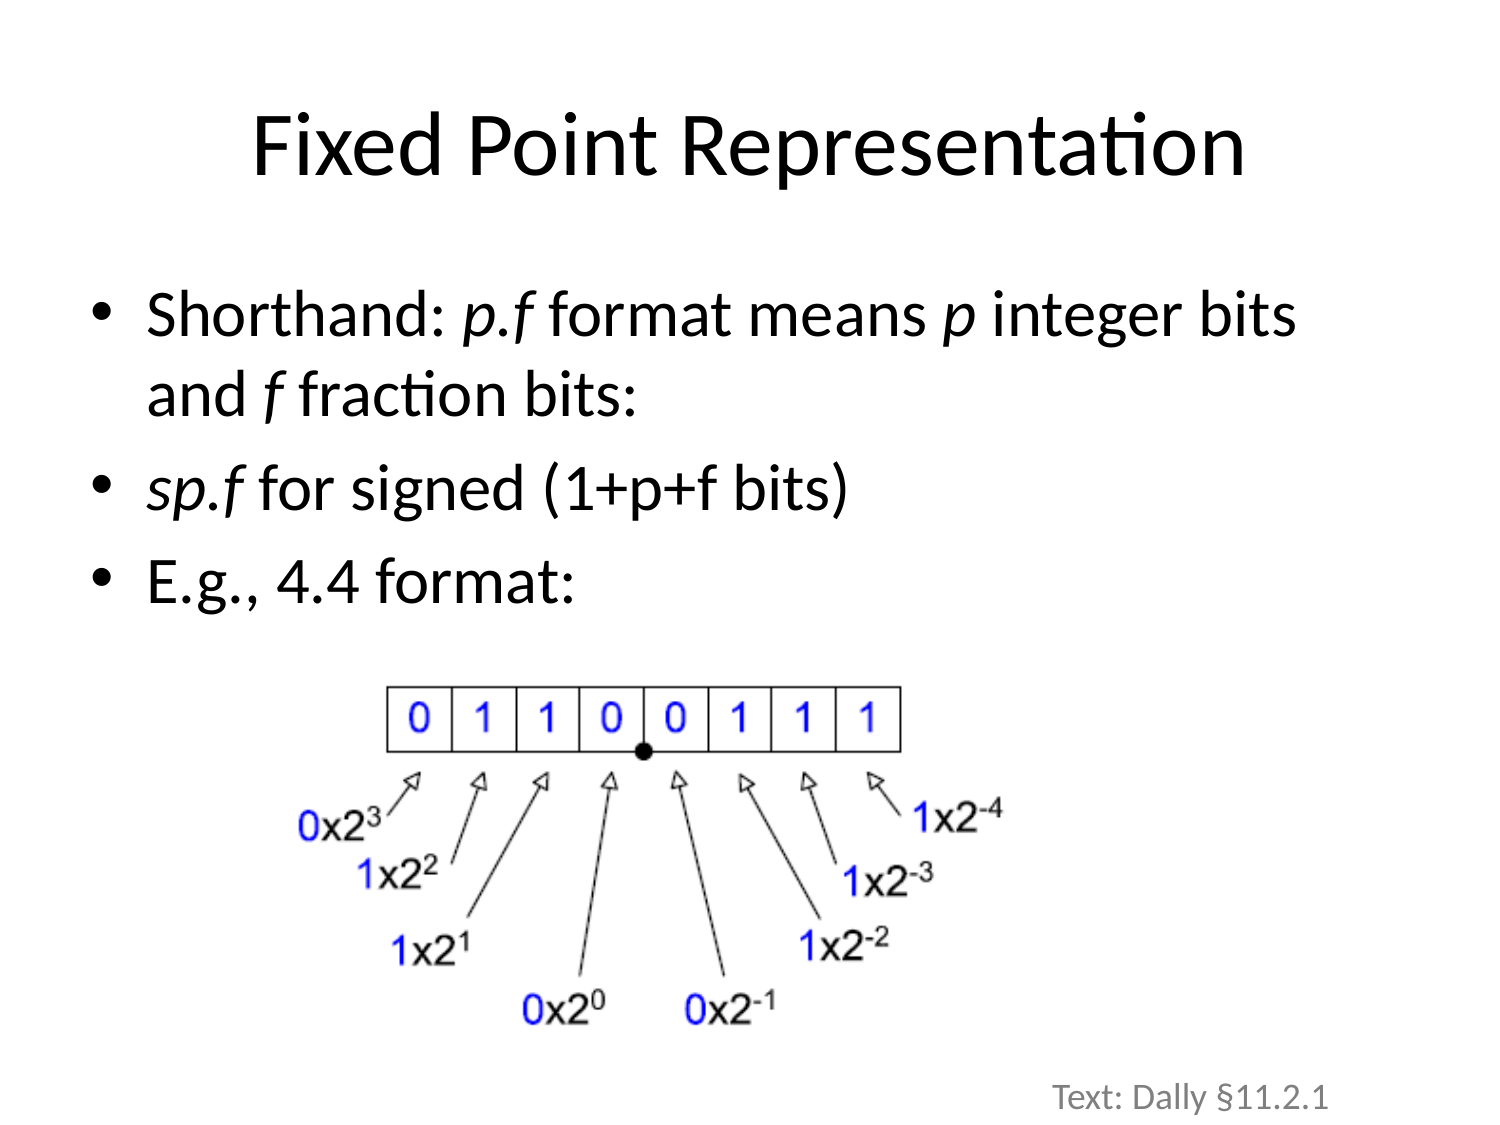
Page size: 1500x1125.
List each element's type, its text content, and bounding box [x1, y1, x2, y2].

text_box Text: Dally §11.2.1 [1037, 1064, 1350, 1125]
title Fixed Point Representation [75, 45, 1425, 233]
picture [212, 660, 1088, 1051]
